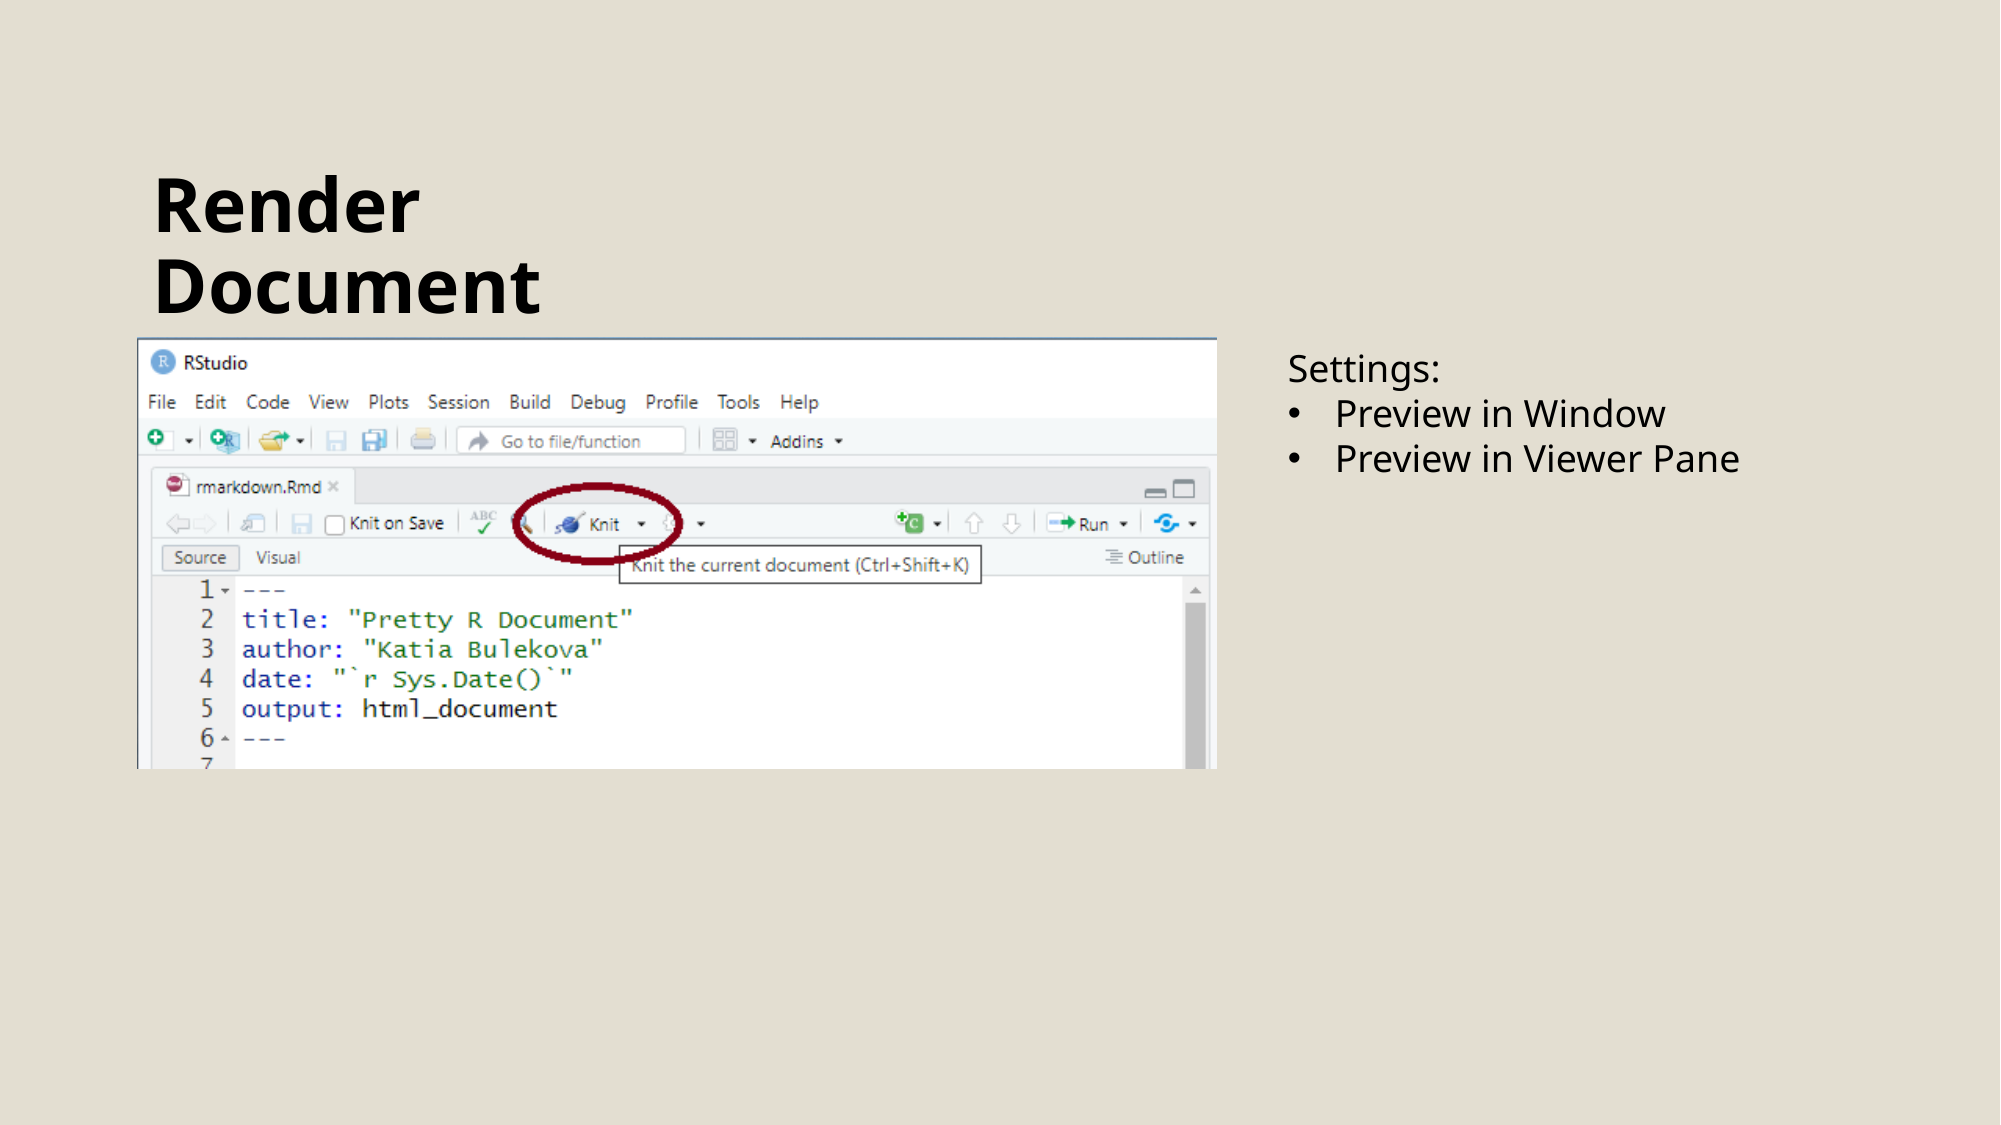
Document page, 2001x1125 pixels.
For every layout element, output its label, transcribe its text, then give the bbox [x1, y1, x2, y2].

title Render Document [137, 75, 783, 337]
picture [137, 337, 1217, 769]
text_box Settings: Preview in Window Preview in Viewer Pane [1273, 337, 1863, 488]
